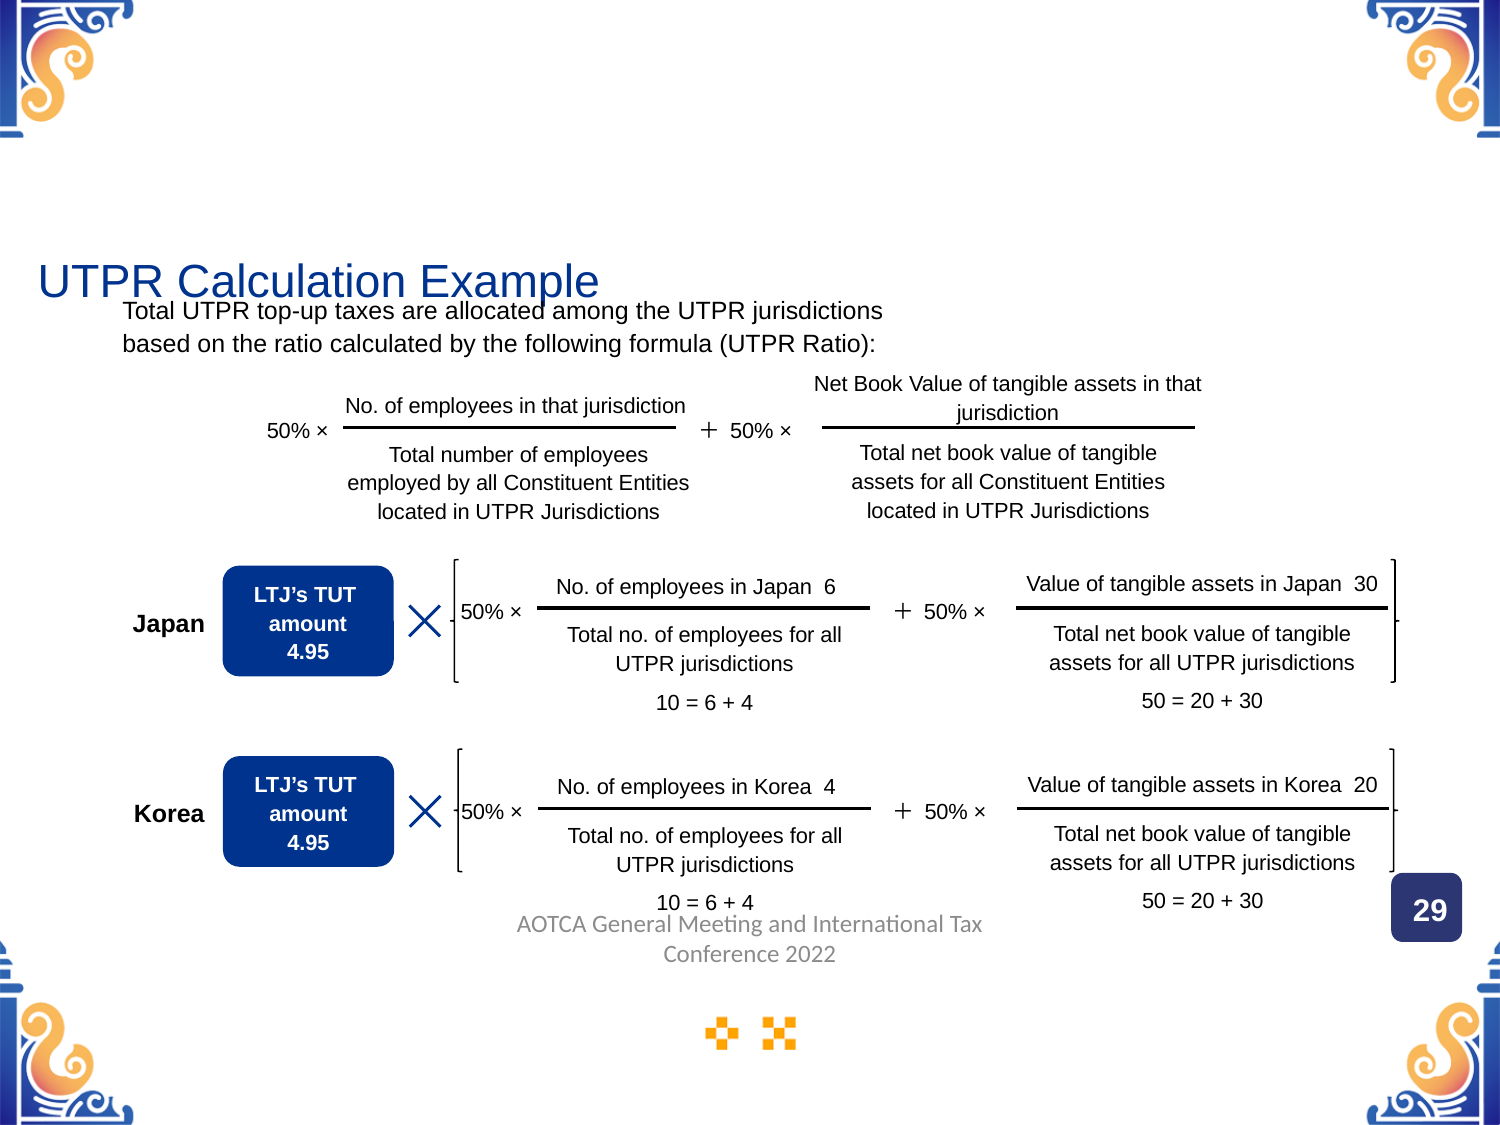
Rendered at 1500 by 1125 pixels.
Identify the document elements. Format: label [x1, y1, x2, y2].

text_box [416, 558, 1397, 724]
text_box [416, 758, 1398, 924]
picture [0, 0, 1500, 1125]
text_box [222, 357, 1203, 532]
